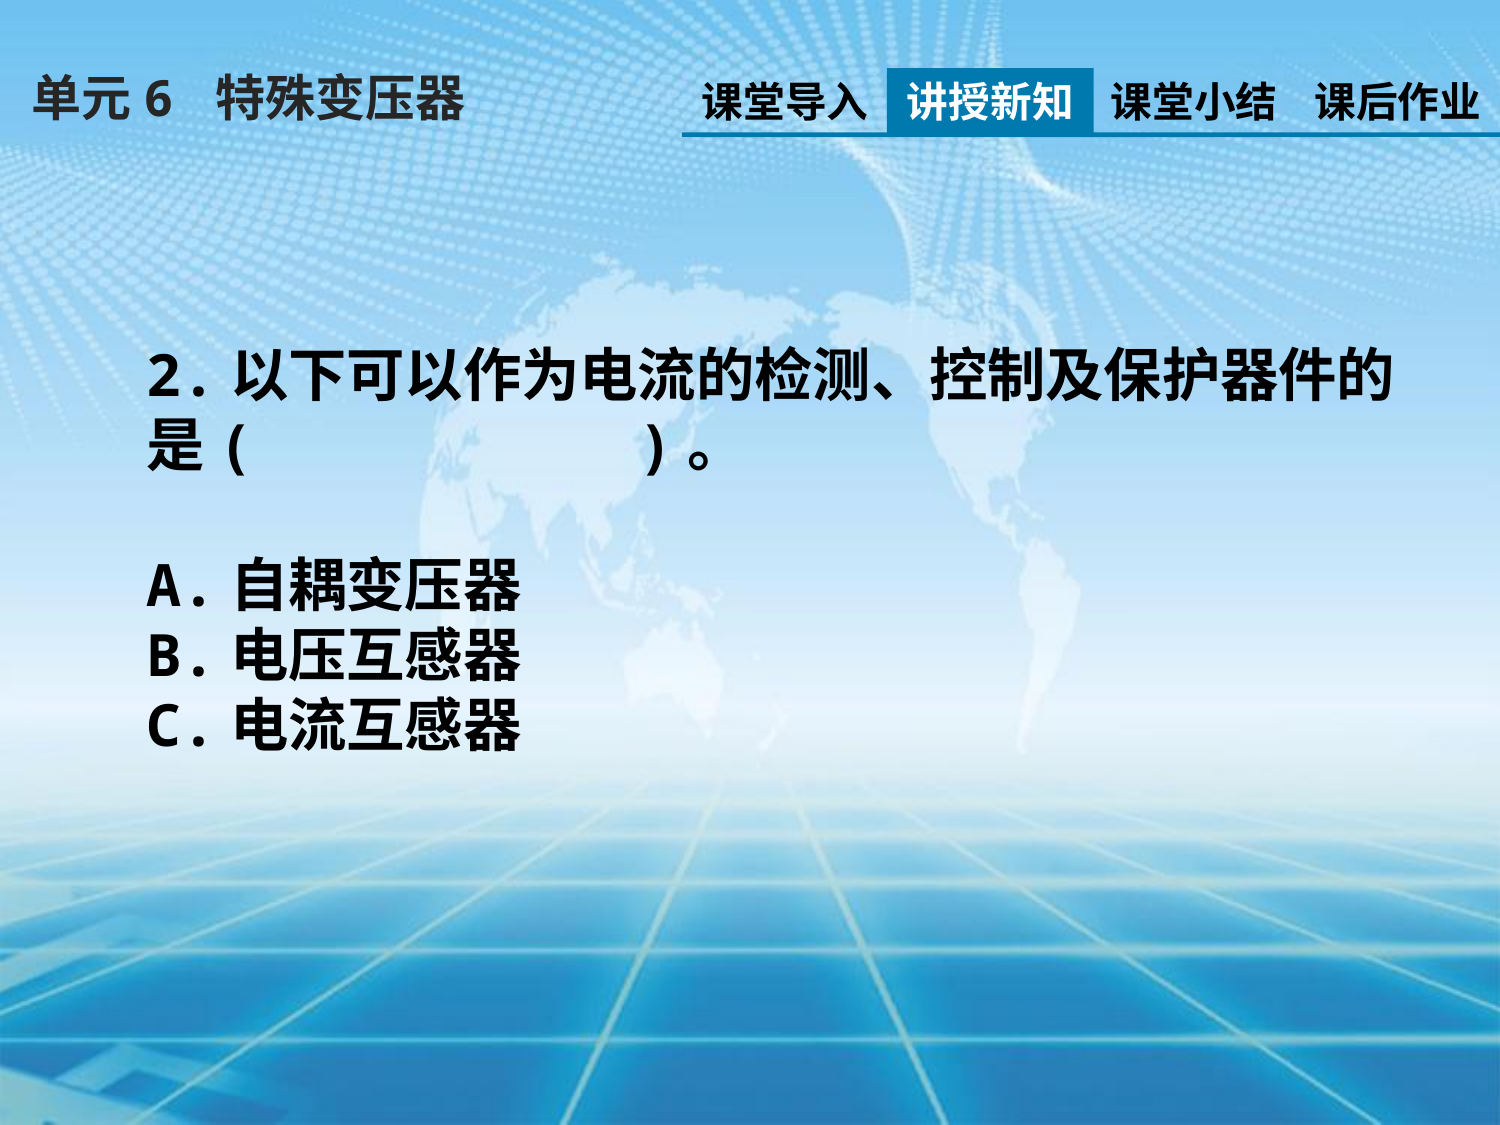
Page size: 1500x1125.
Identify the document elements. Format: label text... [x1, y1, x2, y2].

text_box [16, 59, 1500, 135]
picture [0, 0, 1500, 1125]
text_box 2.以下可以作为电流的检测、控制及保护器件的是( )。 A.自耦变压器 B.电压互感器 C.电流互感器 [131, 331, 1426, 766]
